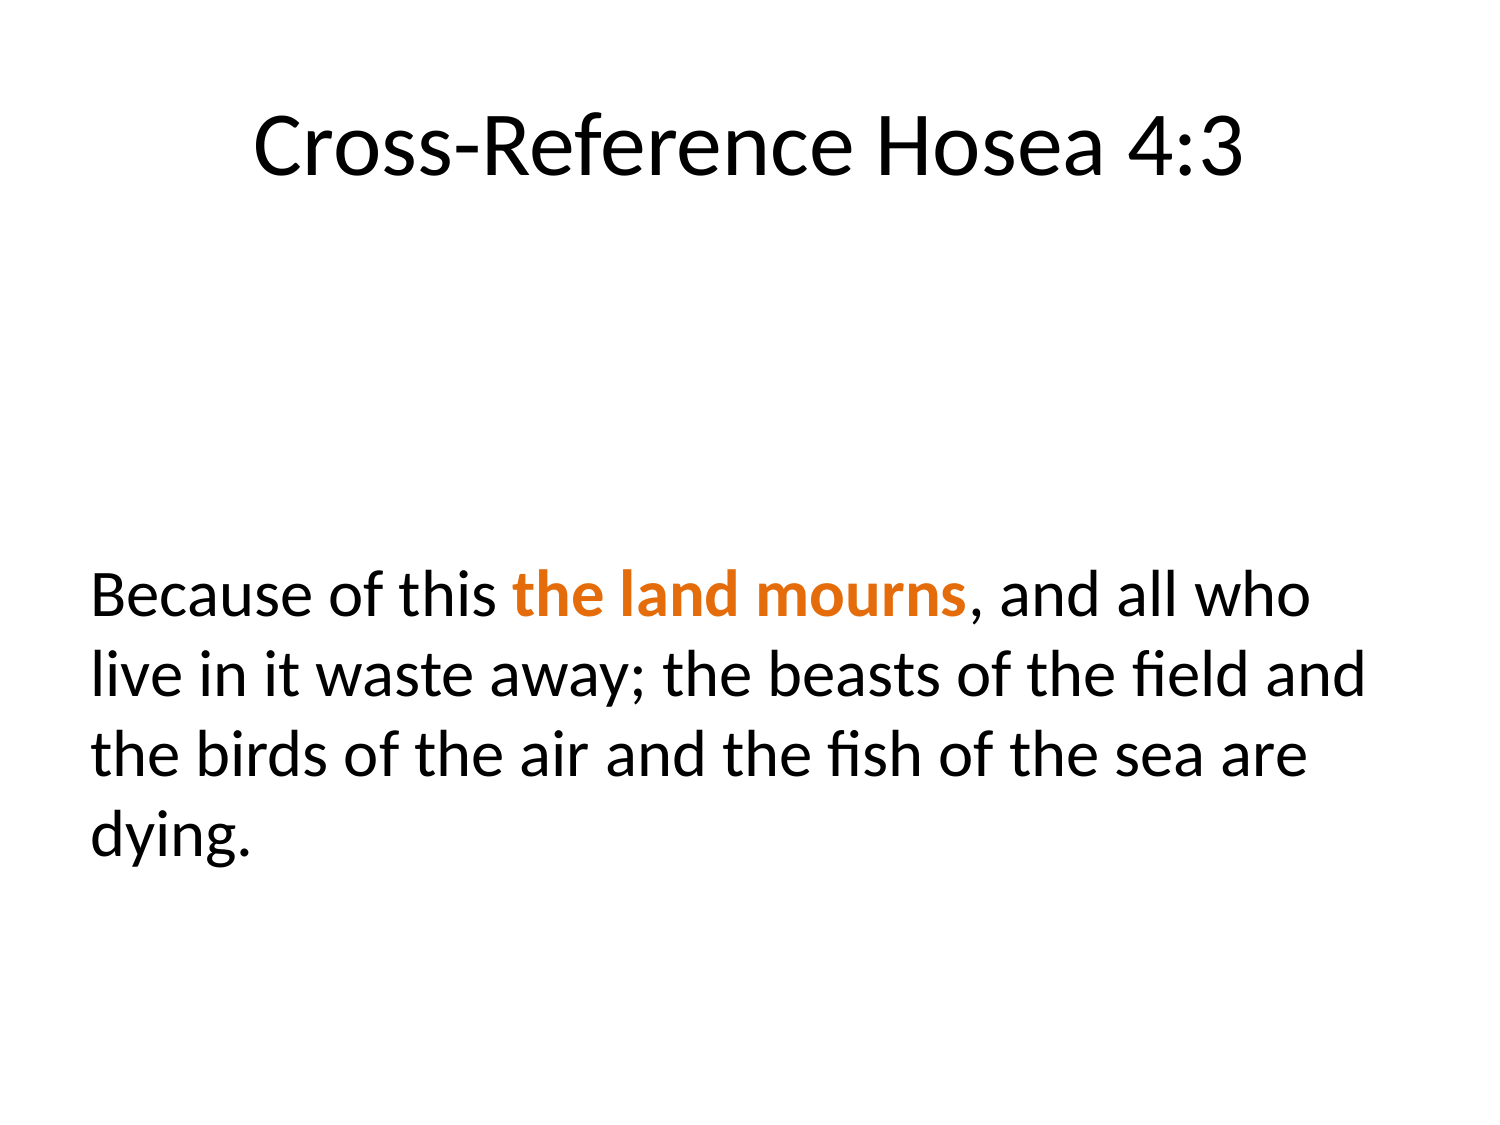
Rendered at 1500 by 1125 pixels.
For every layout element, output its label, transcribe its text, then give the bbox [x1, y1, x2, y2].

list Because of this the land mourns, and all who live in it waste away; the beasts of the field and the birds of the air and the fish of the sea are dying. [75, 262, 1425, 1005]
title Cross-Reference Hosea 4:3 [75, 45, 1425, 233]
